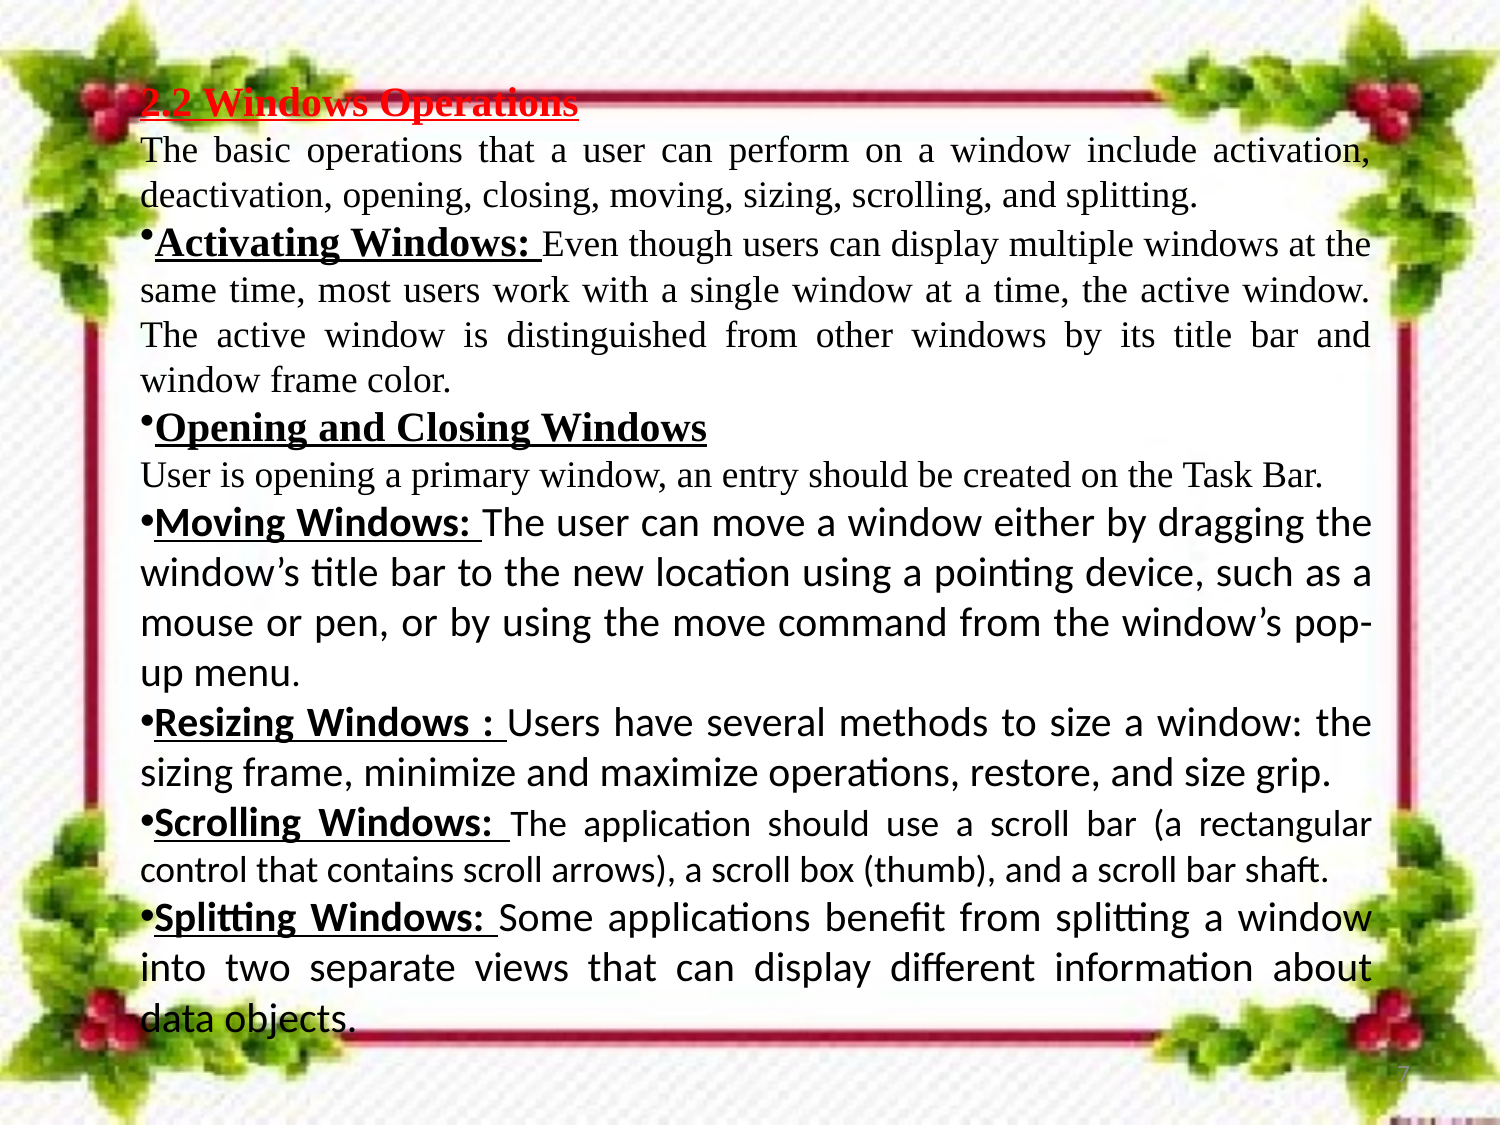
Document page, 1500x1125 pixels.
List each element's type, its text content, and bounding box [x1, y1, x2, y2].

picture [0, 0, 1500, 1125]
text_box 2.2 Windows Operations The basic operations that a user can perform on a window include activation, deactivation, opening, closing, moving, sizing, scrolling, and splitting. Activating Windows: Even though users can display multiple windows at the same time, most users work with a single window at a time, the active window. The active window is distinguished from other windows by its title bar and window frame color. Opening and Closing Windows User is opening a primary window, an entry should be created on the Task Bar. Moving Windows: The user can move a window either by dragging the window’s title bar to the new location using a pointing device, such as a mouse or pen, or by using the move command from the window’s pop-up menu. Resizing Windows : Users have several methods to size a window: the sizing frame, minimize and maximize operations, restore, and size grip. Scrolling Windows: The application should use a scroll bar (a rectangular control that contains scroll arrows), a scroll box (thumb), and a scroll bar shaft. Splitting Windows: Some applications benefit from splitting a window into two separate views that can display different information about data objects. [124, 67, 1388, 1048]
slide_number 7 [1074, 1042, 1425, 1103]
